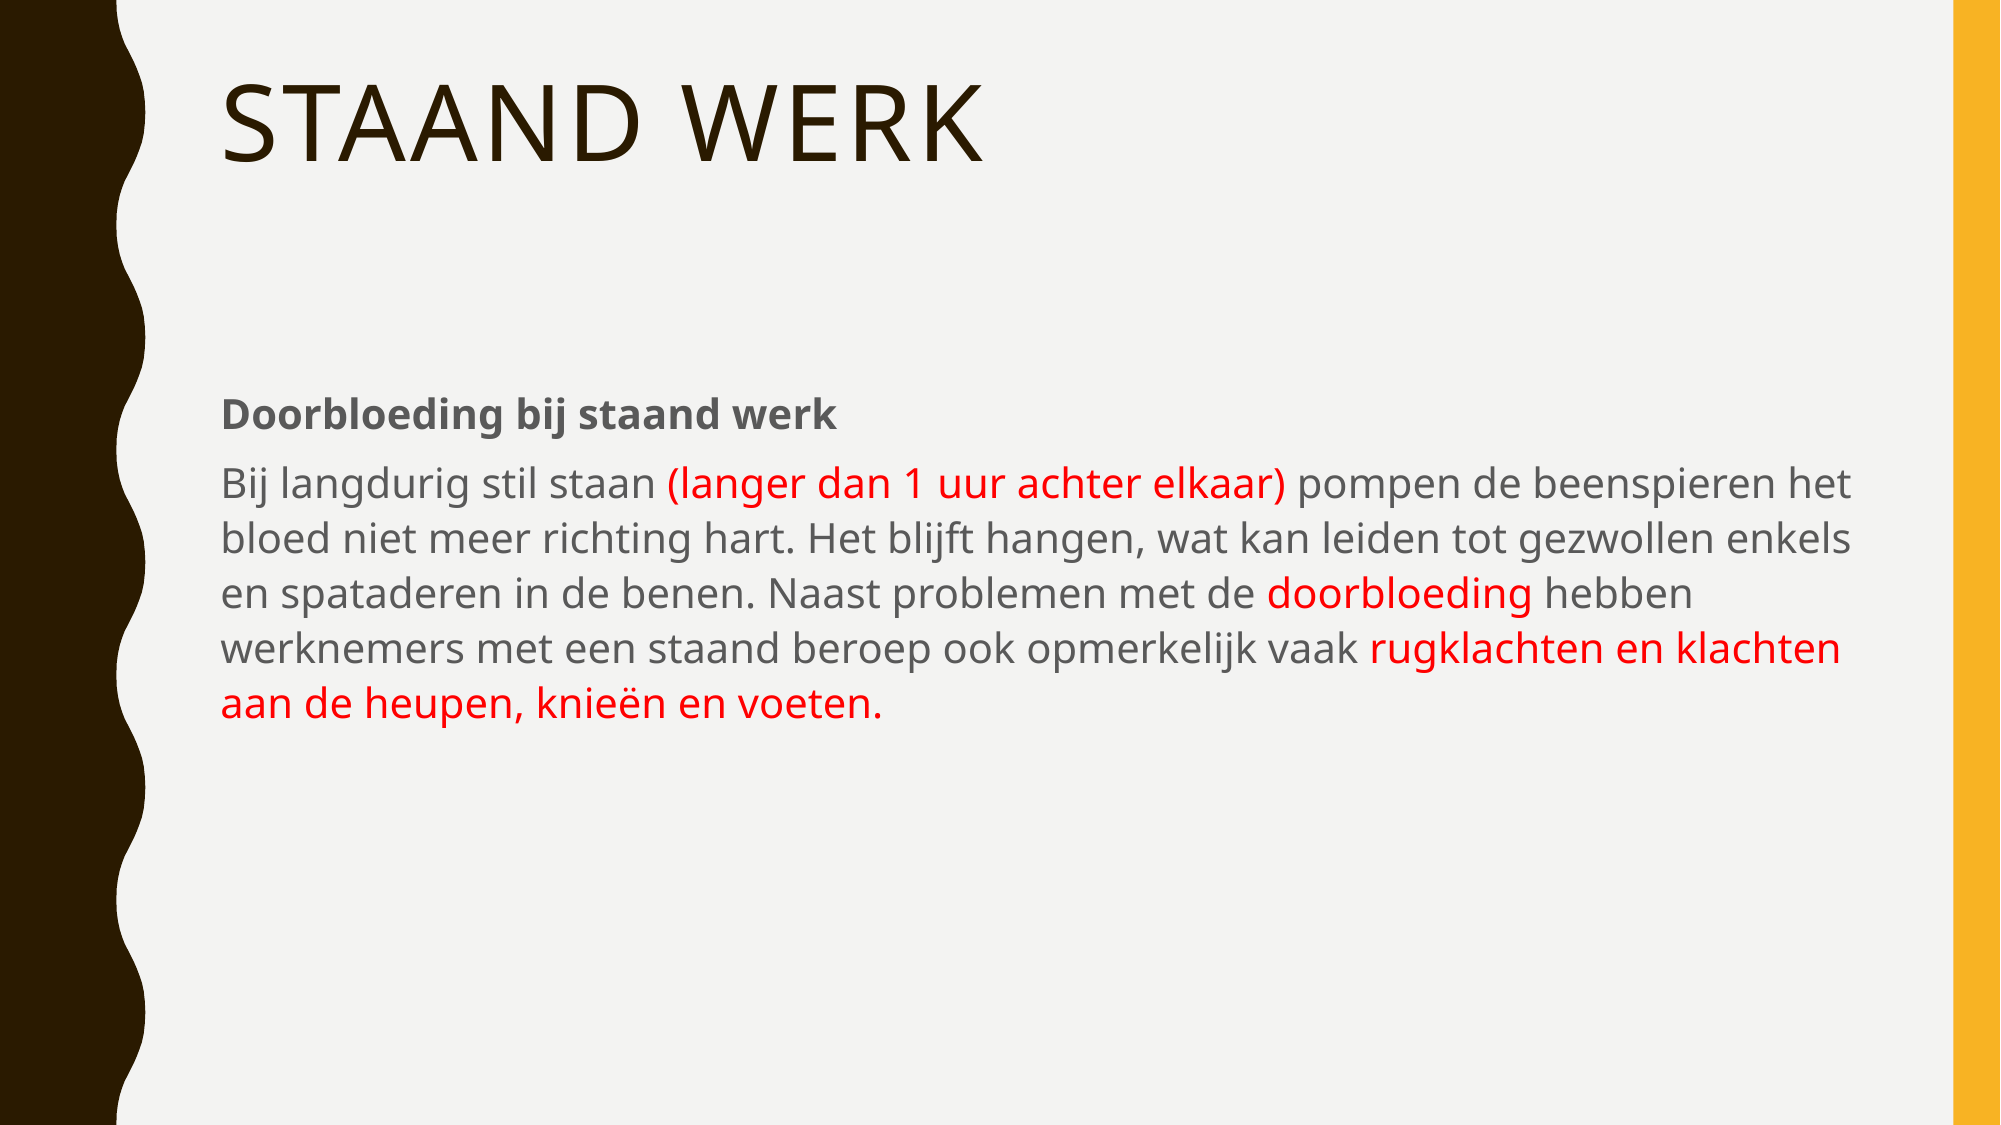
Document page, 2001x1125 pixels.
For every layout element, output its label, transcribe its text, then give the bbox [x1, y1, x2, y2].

list Doorbloeding bij staand werk Bij langdurig stil staan (langer dan 1 uur achter elkaar) pompen de beenspieren het bloed niet meer richting hart. Het blijft hangen, wat kan leiden tot gezwollen enkels en spataderen in de benen. Naast problemen met de doorbloeding hebben werknemers met een staand beroep ook opmerkelijk vaak rugklachten en klachten aan de heupen, knieën en voeten. [205, 375, 1875, 965]
title Staand werk [205, 62, 1875, 308]
